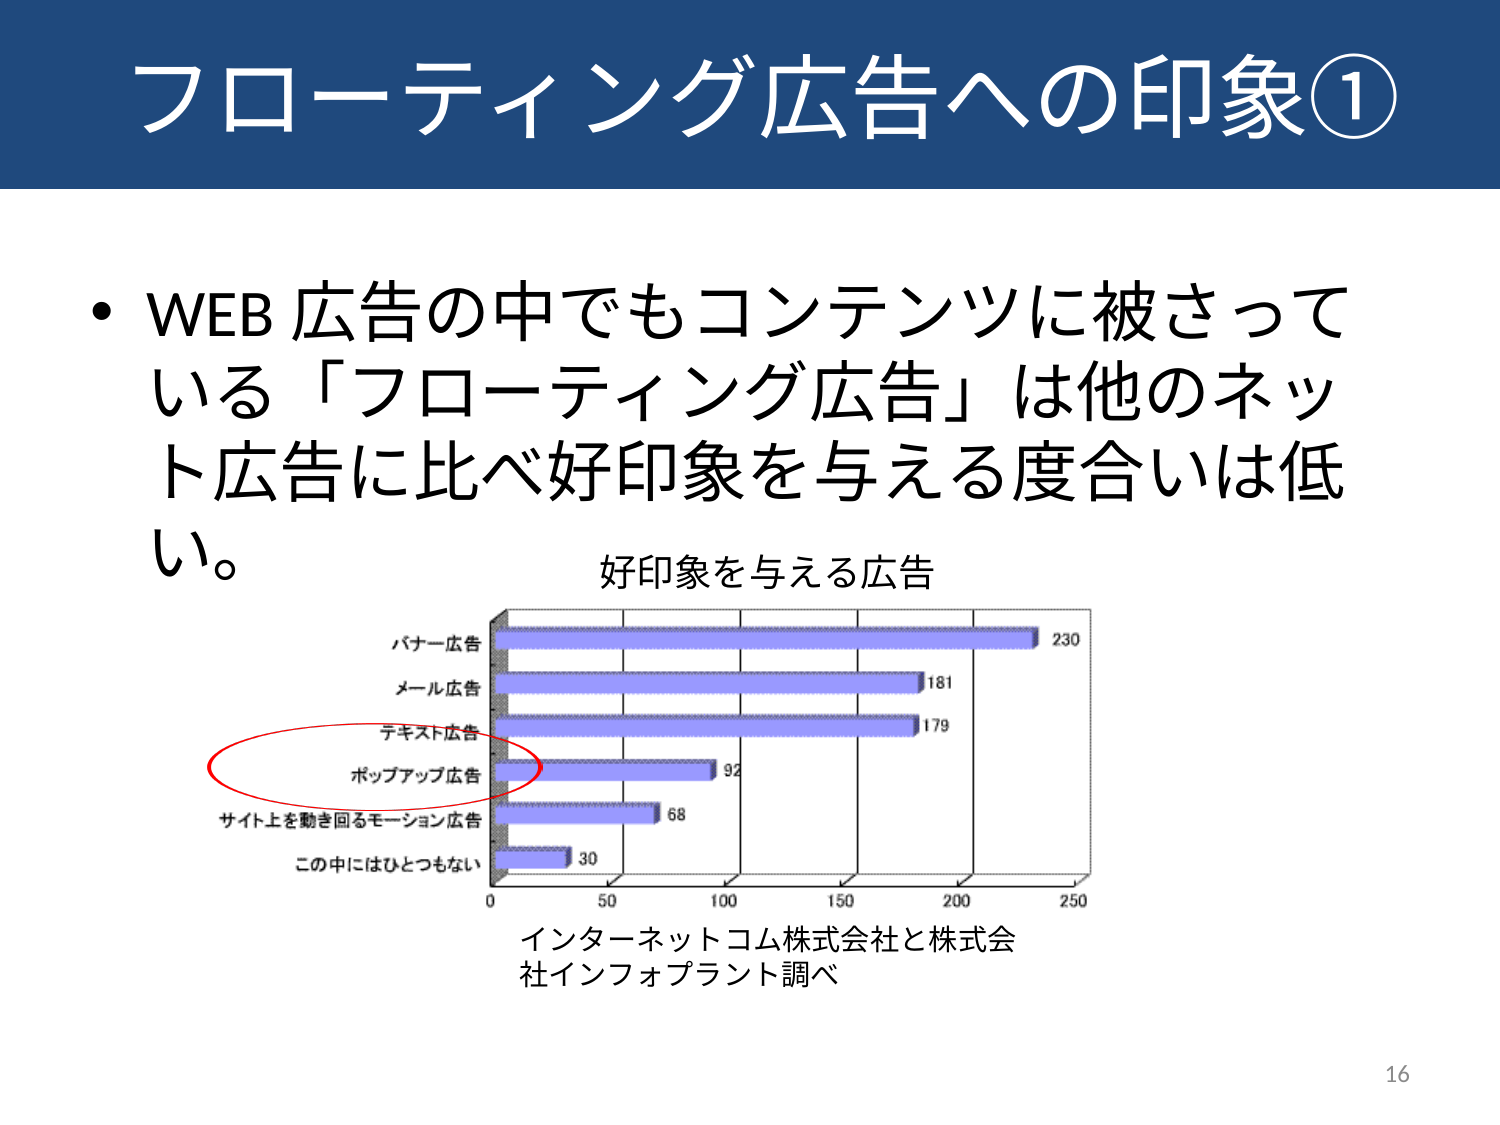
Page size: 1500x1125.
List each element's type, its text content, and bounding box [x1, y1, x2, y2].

picture [206, 584, 1101, 930]
list WEB広告の中でもコンテンツに被さっている「フローティング広告」は他のネット広告に比べ好印象を与える度合いは低い。 [75, 262, 1425, 1005]
text_box インターネットコム株式会社と株式会社インフォプラント調べ [504, 938, 1060, 999]
text_box フローティング広告への印象① [0, 0, 1500, 191]
text_box 好印象を与える広告 [387, 529, 1147, 614]
slide_number 16 [1074, 1042, 1425, 1103]
